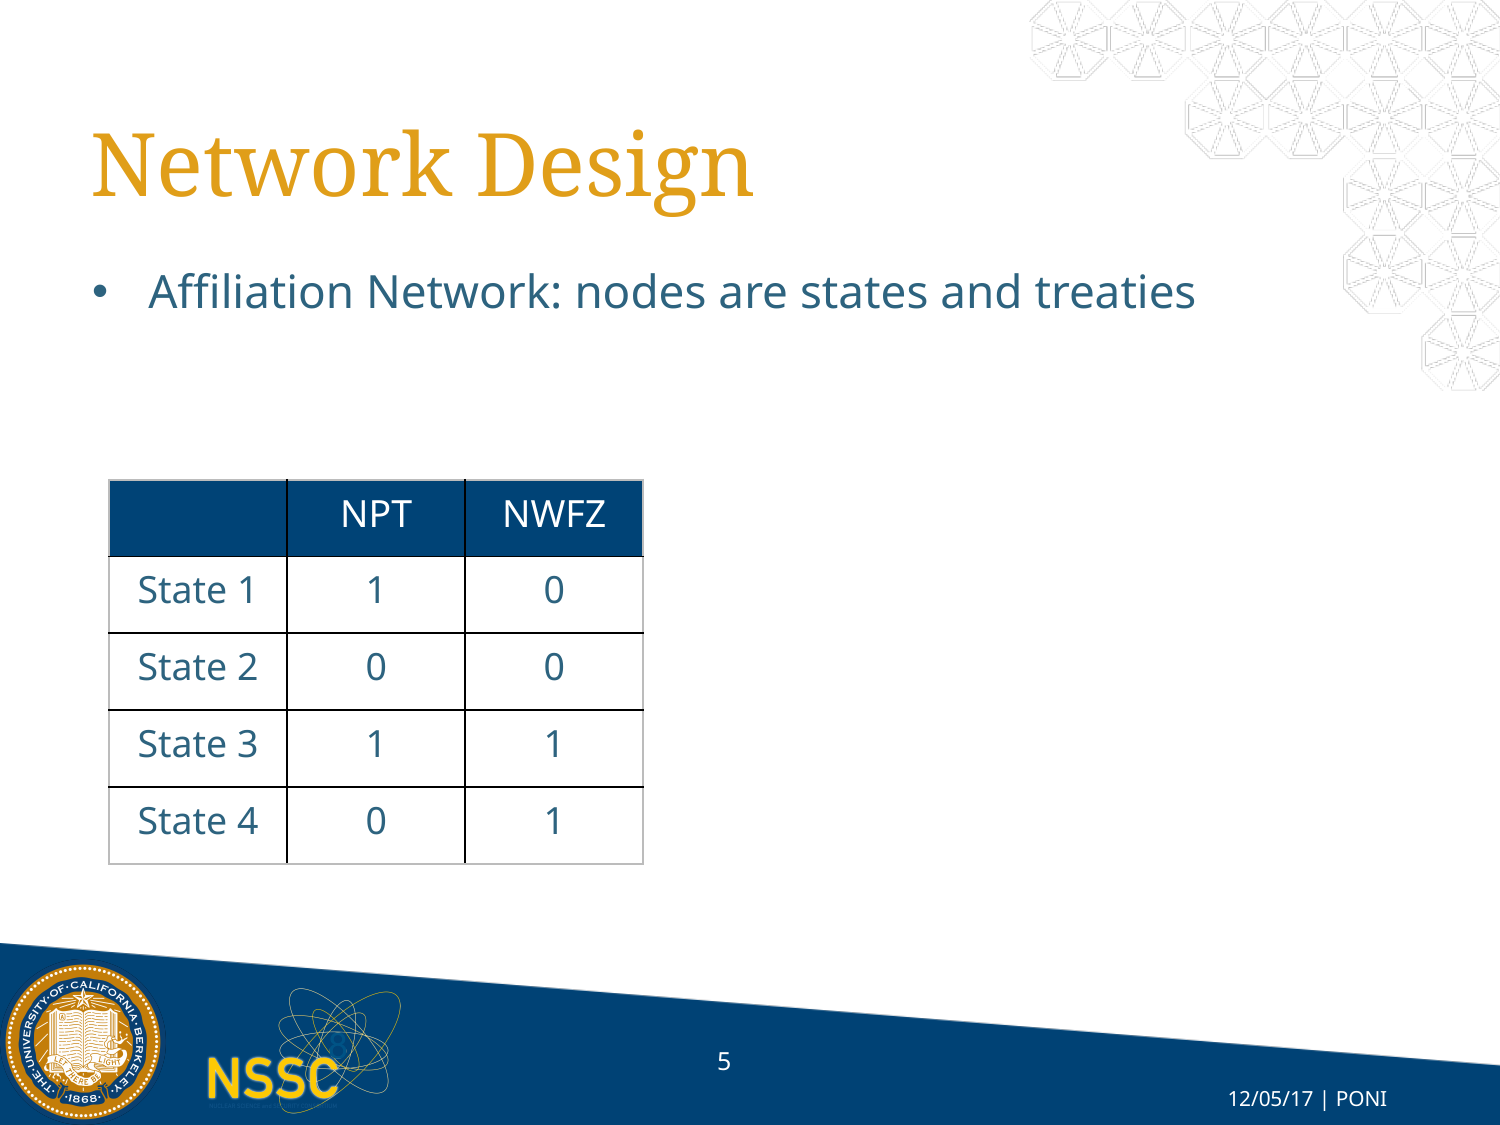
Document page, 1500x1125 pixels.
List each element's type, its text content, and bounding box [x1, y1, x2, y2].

table_header [110, 481, 286, 556]
table_cell 0 [288, 634, 464, 709]
table_cell State 3 [110, 711, 286, 786]
table_cell 0 [288, 788, 464, 863]
table_cell State 4 [110, 788, 286, 863]
table_cell 0 [466, 557, 642, 632]
table_cell 1 [288, 711, 464, 786]
table_cell State 2 [110, 634, 286, 709]
list Affiliation Network: nodes are states and treaties [77, 255, 1347, 925]
title Network Design [75, 66, 1349, 256]
table_cell 1 [288, 557, 464, 632]
table_header NWFZ [466, 481, 642, 556]
table_cell 0 [466, 634, 642, 709]
table_cell 1 [466, 711, 642, 786]
picture [198, 987, 407, 1123]
table_cell State 1 [110, 557, 286, 632]
picture [0, 959, 166, 1125]
table_header NPT [288, 481, 464, 556]
table_cell 1 [466, 788, 642, 863]
